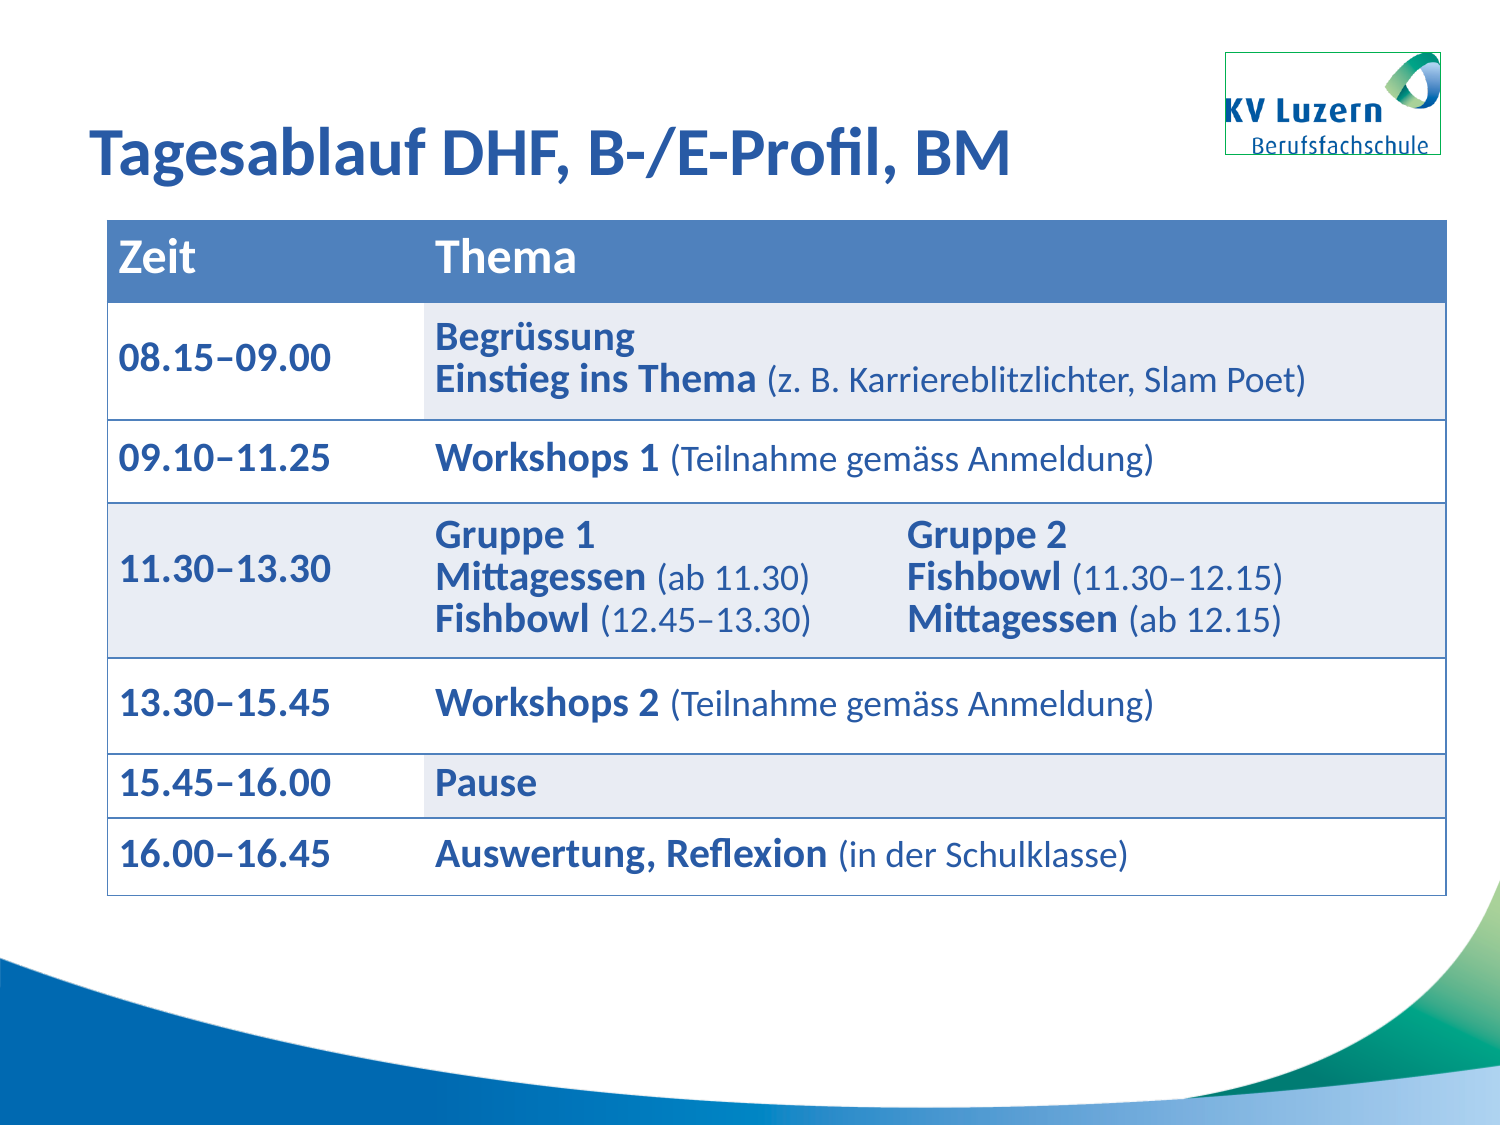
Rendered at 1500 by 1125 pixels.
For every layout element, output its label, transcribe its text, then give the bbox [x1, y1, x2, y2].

table_cell Pause [424, 755, 1445, 817]
table_cell Gruppe 2 Fishbowl (11.30–12.15) Mittagessen (ab 12.15) [896, 504, 1445, 657]
table_cell 13.30–15.45 [108, 659, 424, 753]
table_header Thema [424, 222, 1445, 301]
table_cell Gruppe 1 Mittagessen (ab 11.30) Fishbowl (12.45–13.30) [424, 504, 896, 657]
table_cell Workshops 1 (Teilnahme gemäss Anmeldung) [424, 421, 1445, 502]
title Tagesablauf DHF, B-/E-Profil, BM [75, 99, 1425, 207]
table_cell 11.30–13.30 [108, 504, 424, 657]
table_cell Auswertung, Reflexion (in der Schulklasse) [424, 819, 1445, 895]
table_cell Workshops 2 (Teilnahme gemäss Anmeldung) [424, 659, 1445, 753]
table_cell 15.45–16.00 [108, 755, 424, 817]
picture [1226, 53, 1440, 154]
table_cell 16.00–16.45 [108, 819, 424, 895]
table_cell 09.10–11.25 [108, 421, 424, 502]
table_cell Begrüssung Einstieg ins Thema (z. B. Karriereblitzlichter, Slam Poet) [424, 303, 1445, 419]
table_cell 08.15–09.00 [108, 303, 424, 419]
picture [0, 823, 1500, 1125]
table_header Zeit [108, 222, 424, 301]
